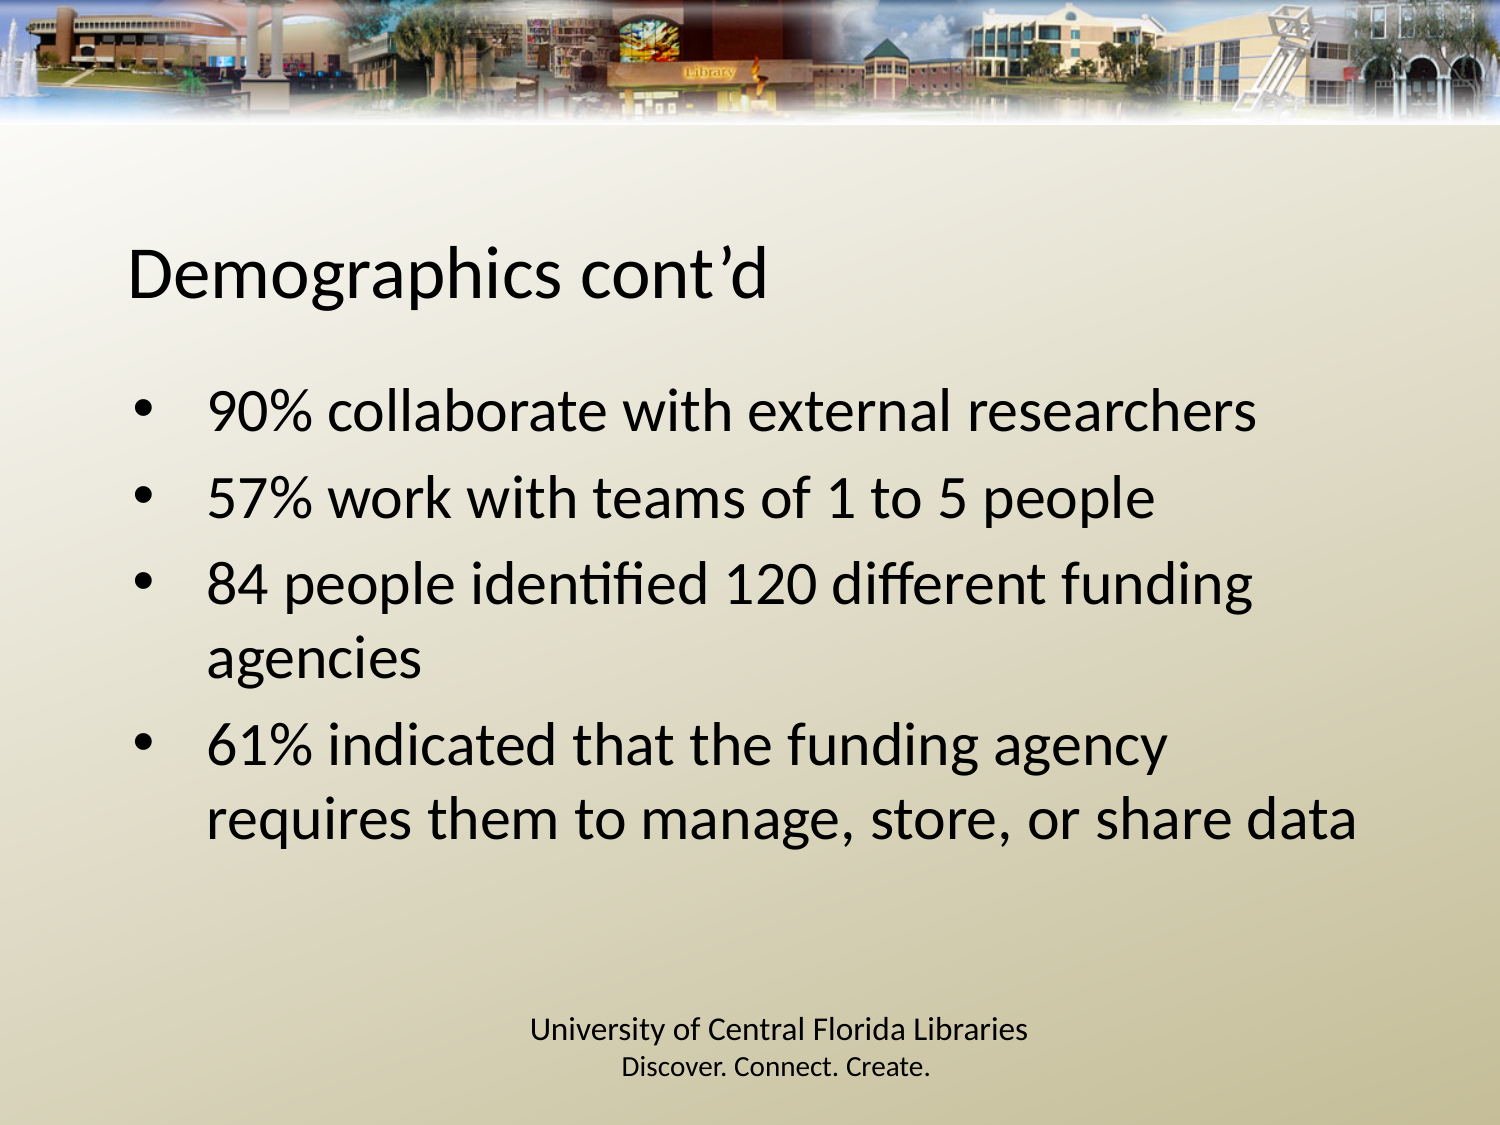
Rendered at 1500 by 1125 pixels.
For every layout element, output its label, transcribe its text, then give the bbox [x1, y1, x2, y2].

text_box University of Central Florida Libraries Discover. Connect. Create. [515, 999, 1045, 1090]
title Demographics cont’d [112, 174, 1388, 363]
picture [0, 0, 1500, 125]
subtitle 90% collaborate with external researchers 57% work with teams of 1 to 5 people 84 people identified 120 different funding agencies 61% indicated that the funding agency requires them to manage, store, or share data [117, 362, 1388, 863]
